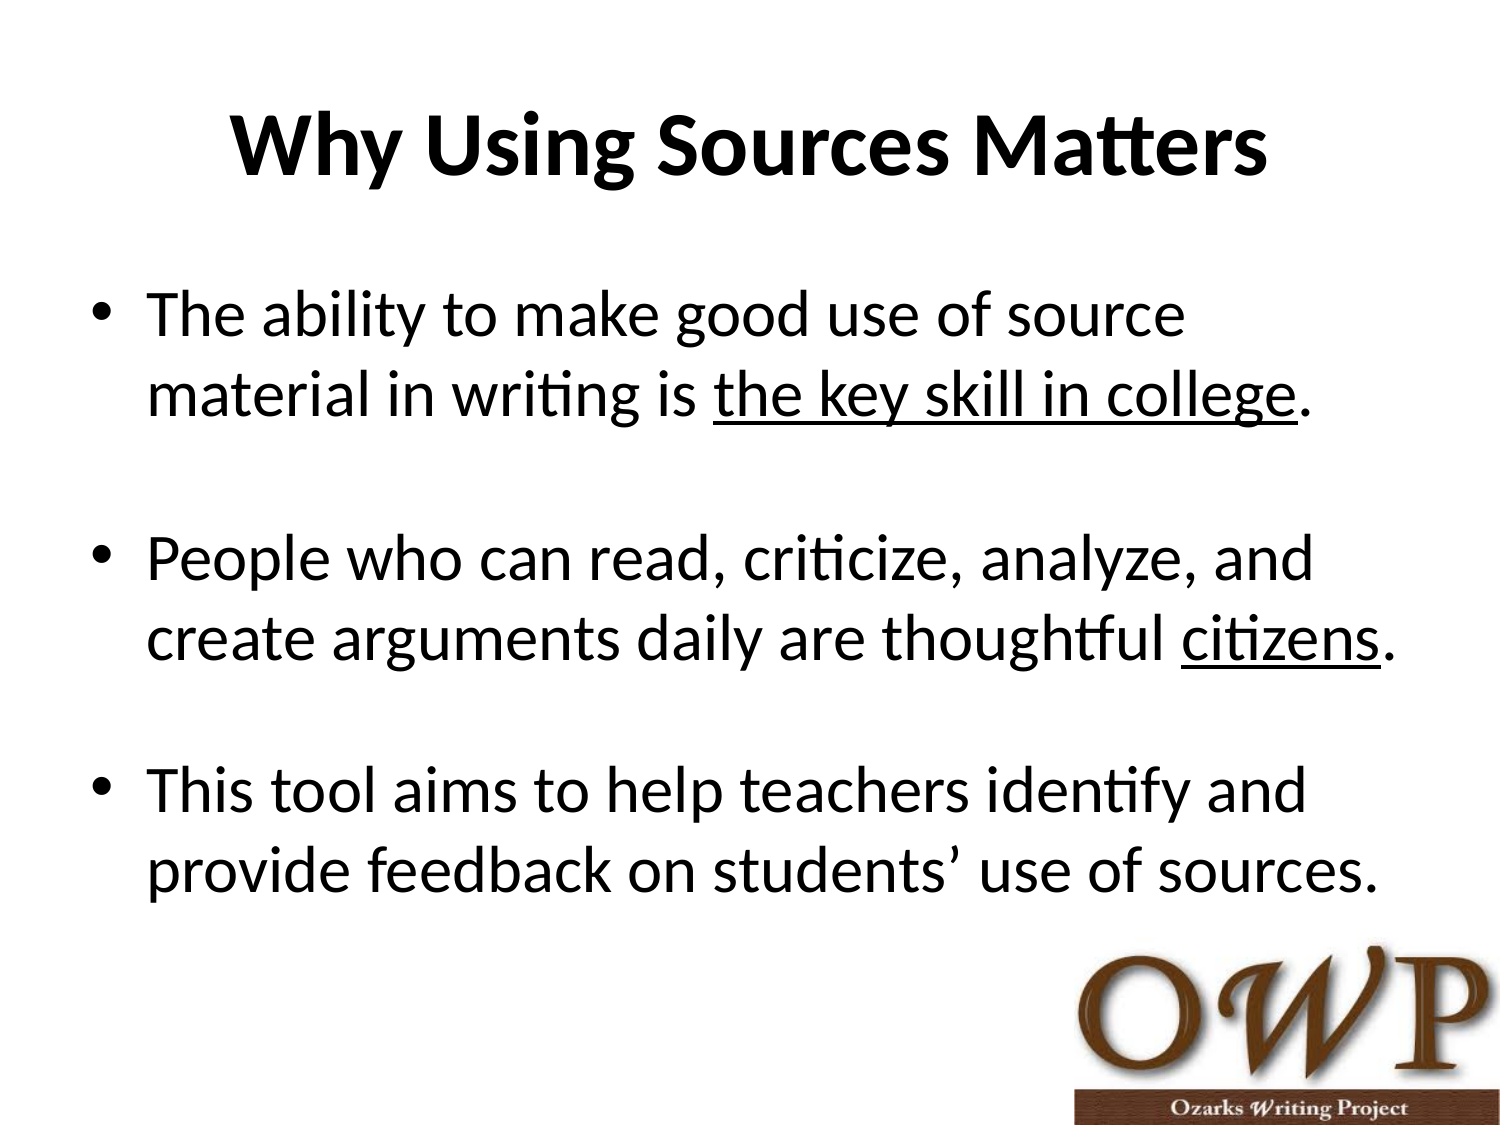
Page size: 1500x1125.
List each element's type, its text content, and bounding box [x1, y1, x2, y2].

picture [1074, 937, 1500, 1125]
list The ability to make good use of source material in writing is the key skill in college. People who can read, criticize, analyze, and create arguments daily are thoughtful citizens. This tool aims to help teachers identify and provide feedback on students’ use of sources. [75, 262, 1425, 1005]
title Why Using Sources Matters [75, 45, 1425, 233]
